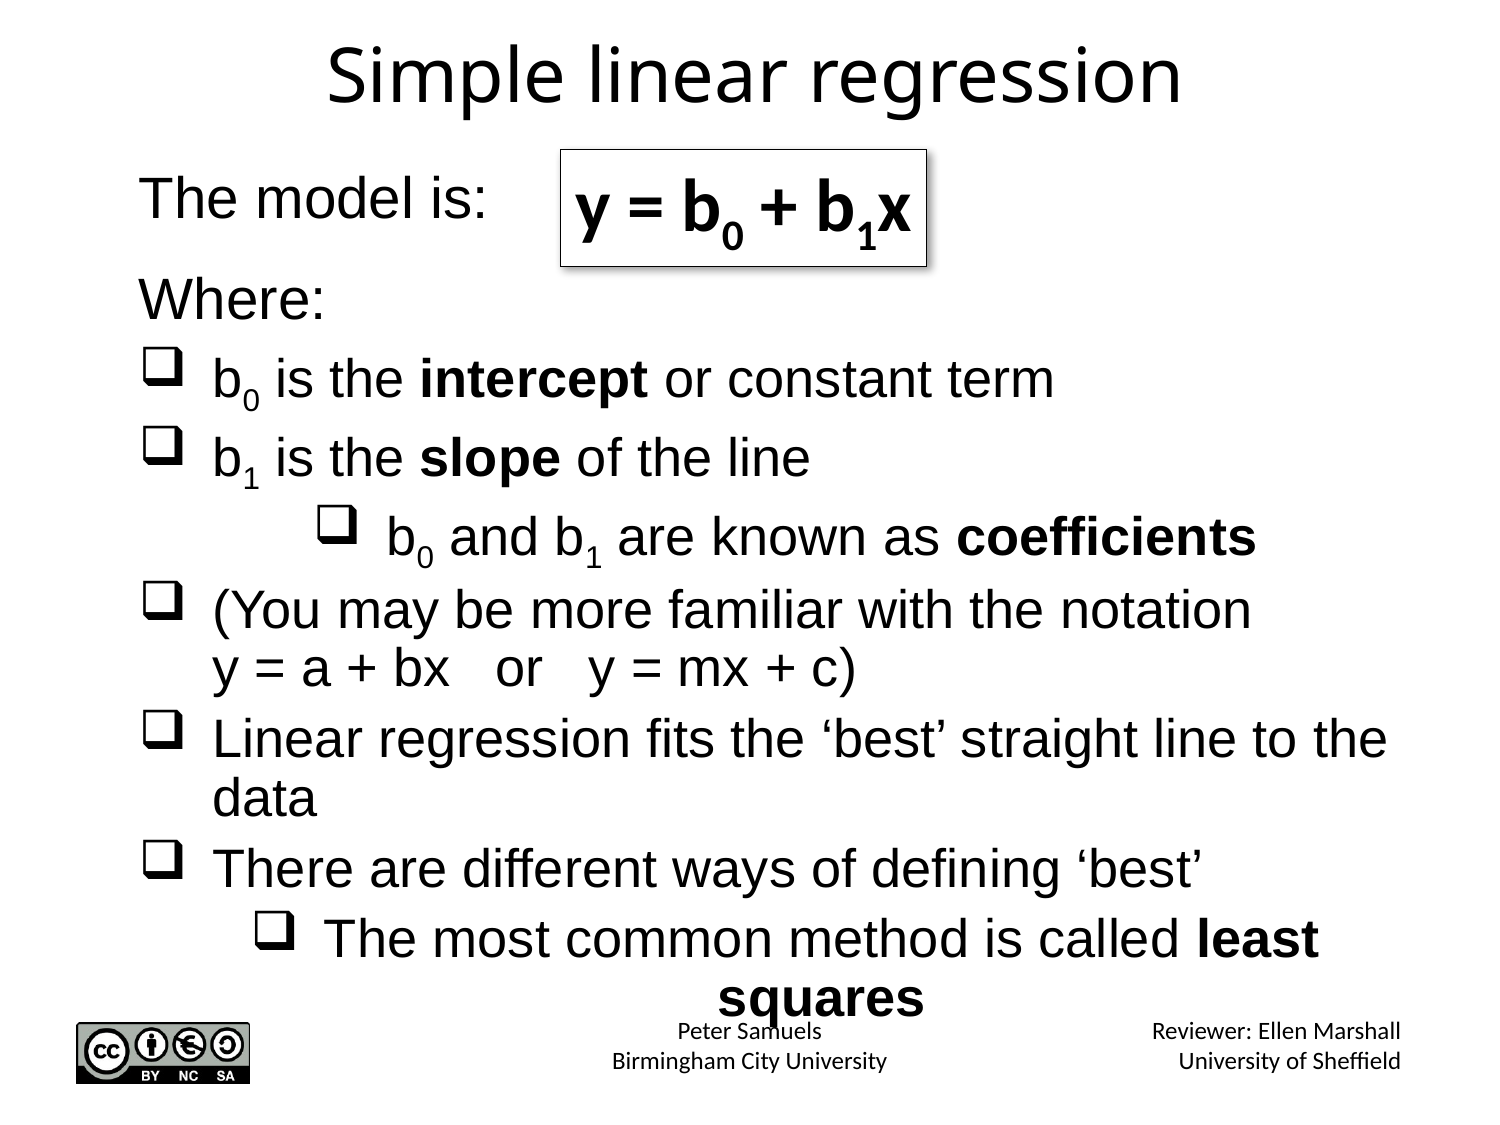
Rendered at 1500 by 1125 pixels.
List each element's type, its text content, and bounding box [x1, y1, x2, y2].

text_box Reviewer: Ellen Marshall University of Sheffield [1038, 1007, 1417, 1083]
list The model is: Where: b0 is the intercept or constant term b1 is the slope of the line b0 and b1 are known as coefficients (You may be more familiar with the notation y = a + bx or y = mx + c) Linear regression fits the ‘best’ straight line to the data There are different ways of defining ‘best’ The most common method is called least squares [123, 160, 1447, 965]
title Simple linear regression [100, 19, 1411, 126]
picture [76, 1022, 251, 1084]
text_box y = b0 + b1x [560, 149, 927, 267]
text_box Peter Samuels Birmingham City University [549, 1007, 951, 1083]
